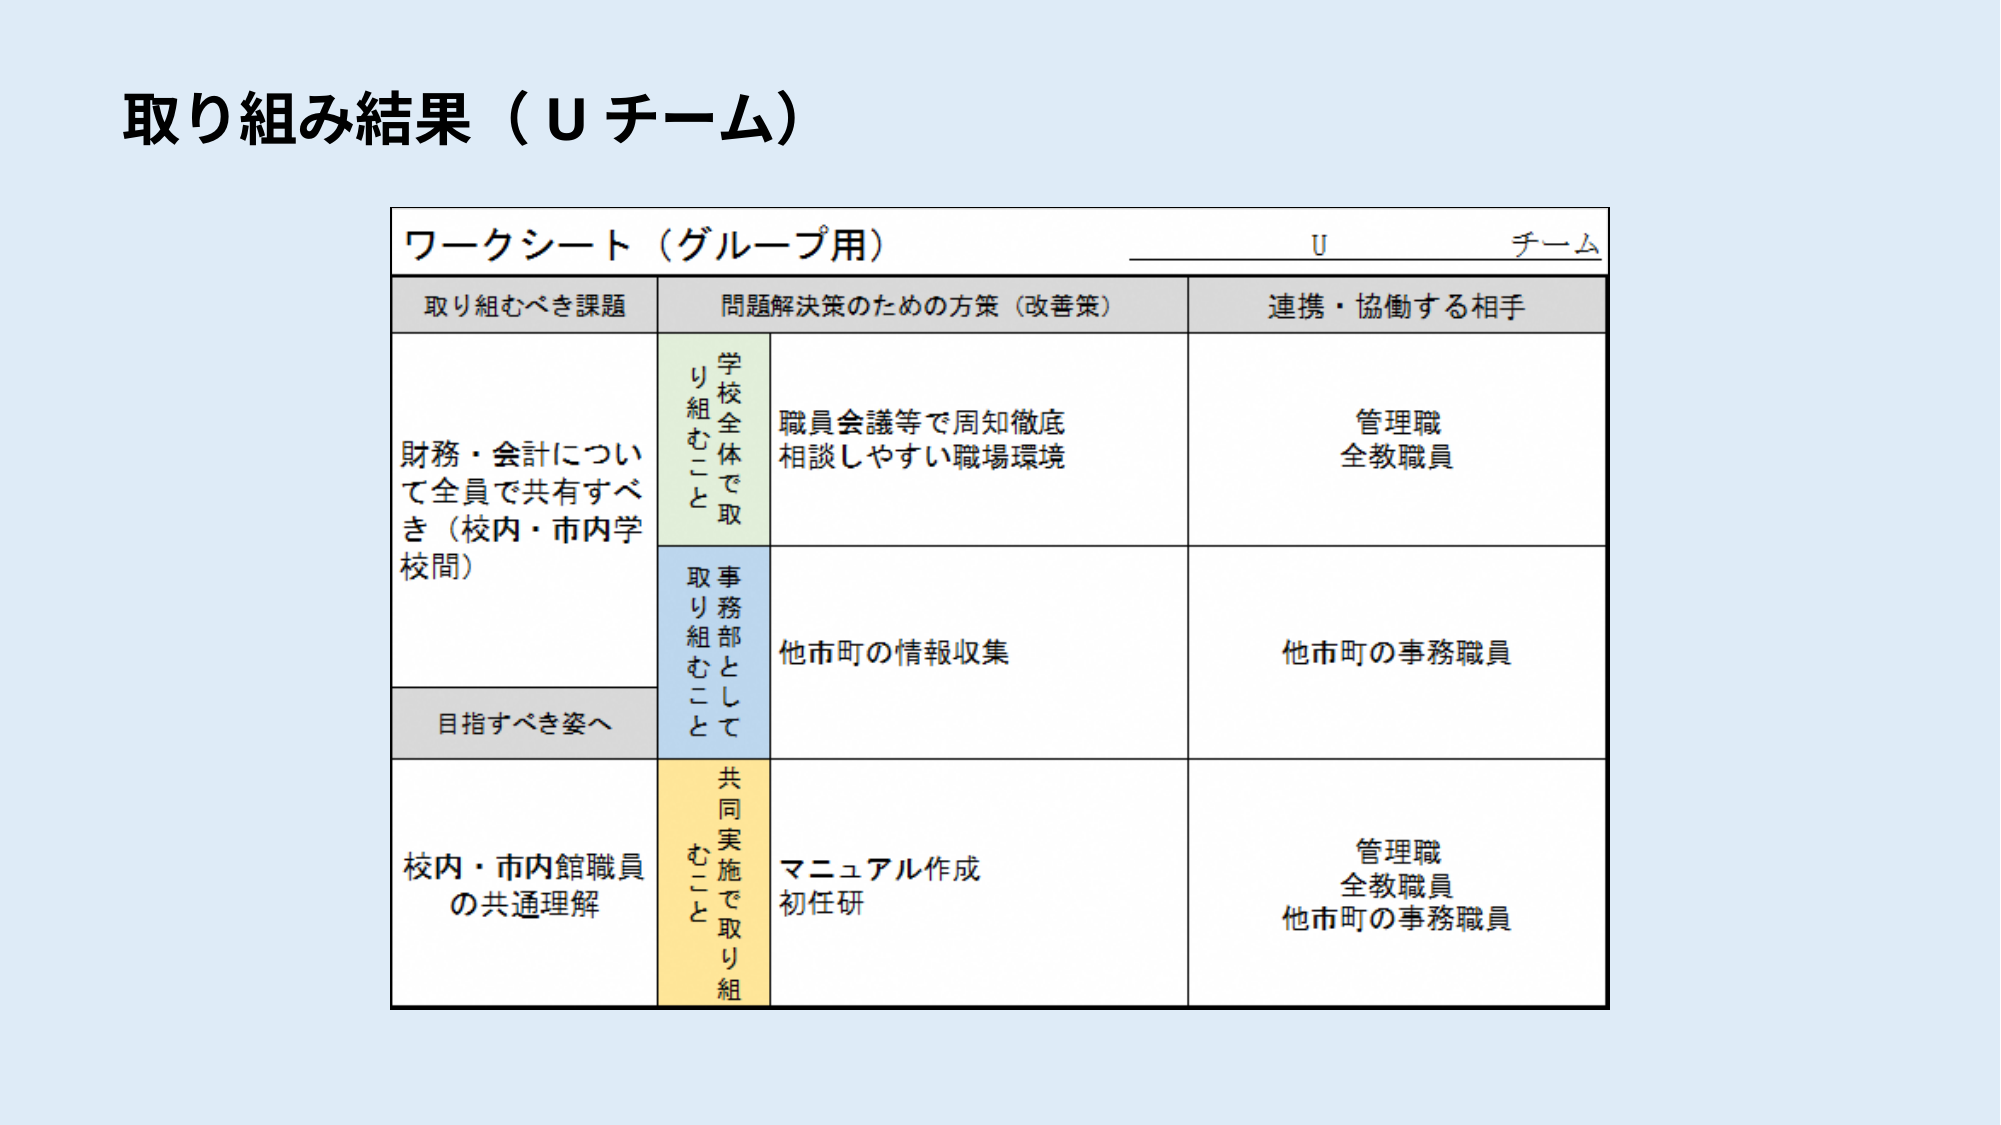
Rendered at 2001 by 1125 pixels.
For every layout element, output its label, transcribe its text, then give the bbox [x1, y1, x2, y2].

text_box 取り組み結果（Uチーム） [108, 75, 988, 160]
picture [391, 208, 1609, 1009]
